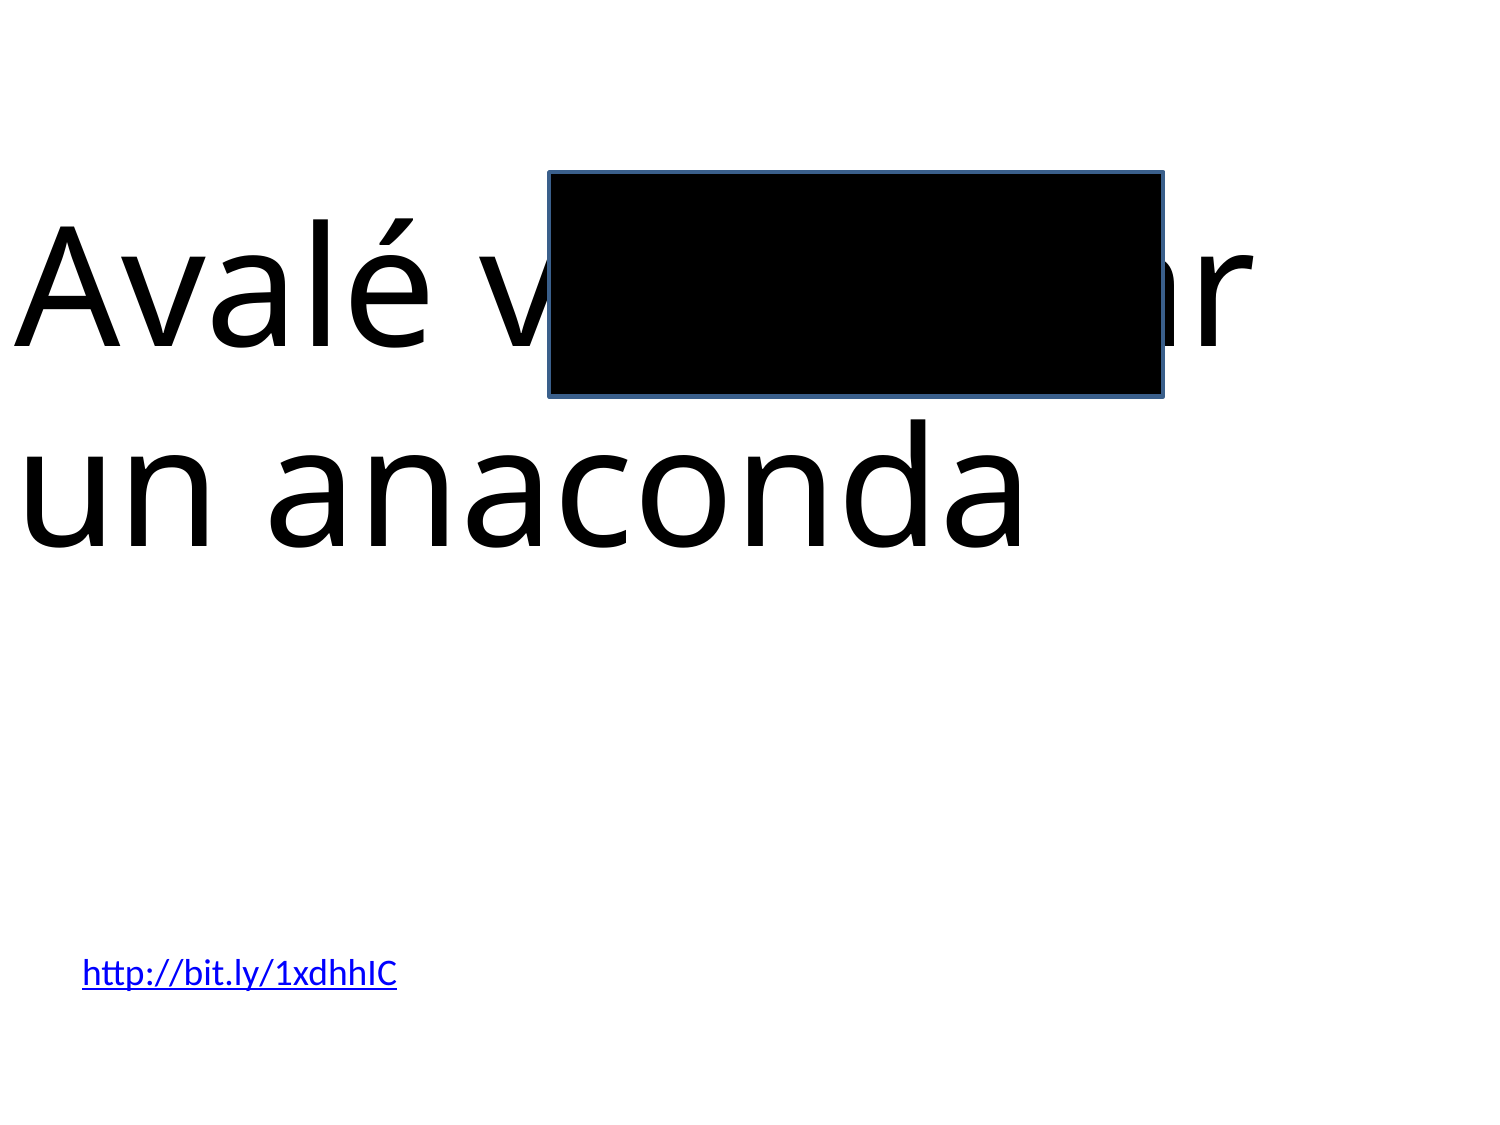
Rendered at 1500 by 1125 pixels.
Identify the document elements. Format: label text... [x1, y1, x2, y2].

text_box Avalé vivant par un anaconda [0, 172, 1500, 588]
text_box http://bit.ly/1xdhhIC [67, 940, 413, 1046]
text_box [547, 170, 1165, 399]
